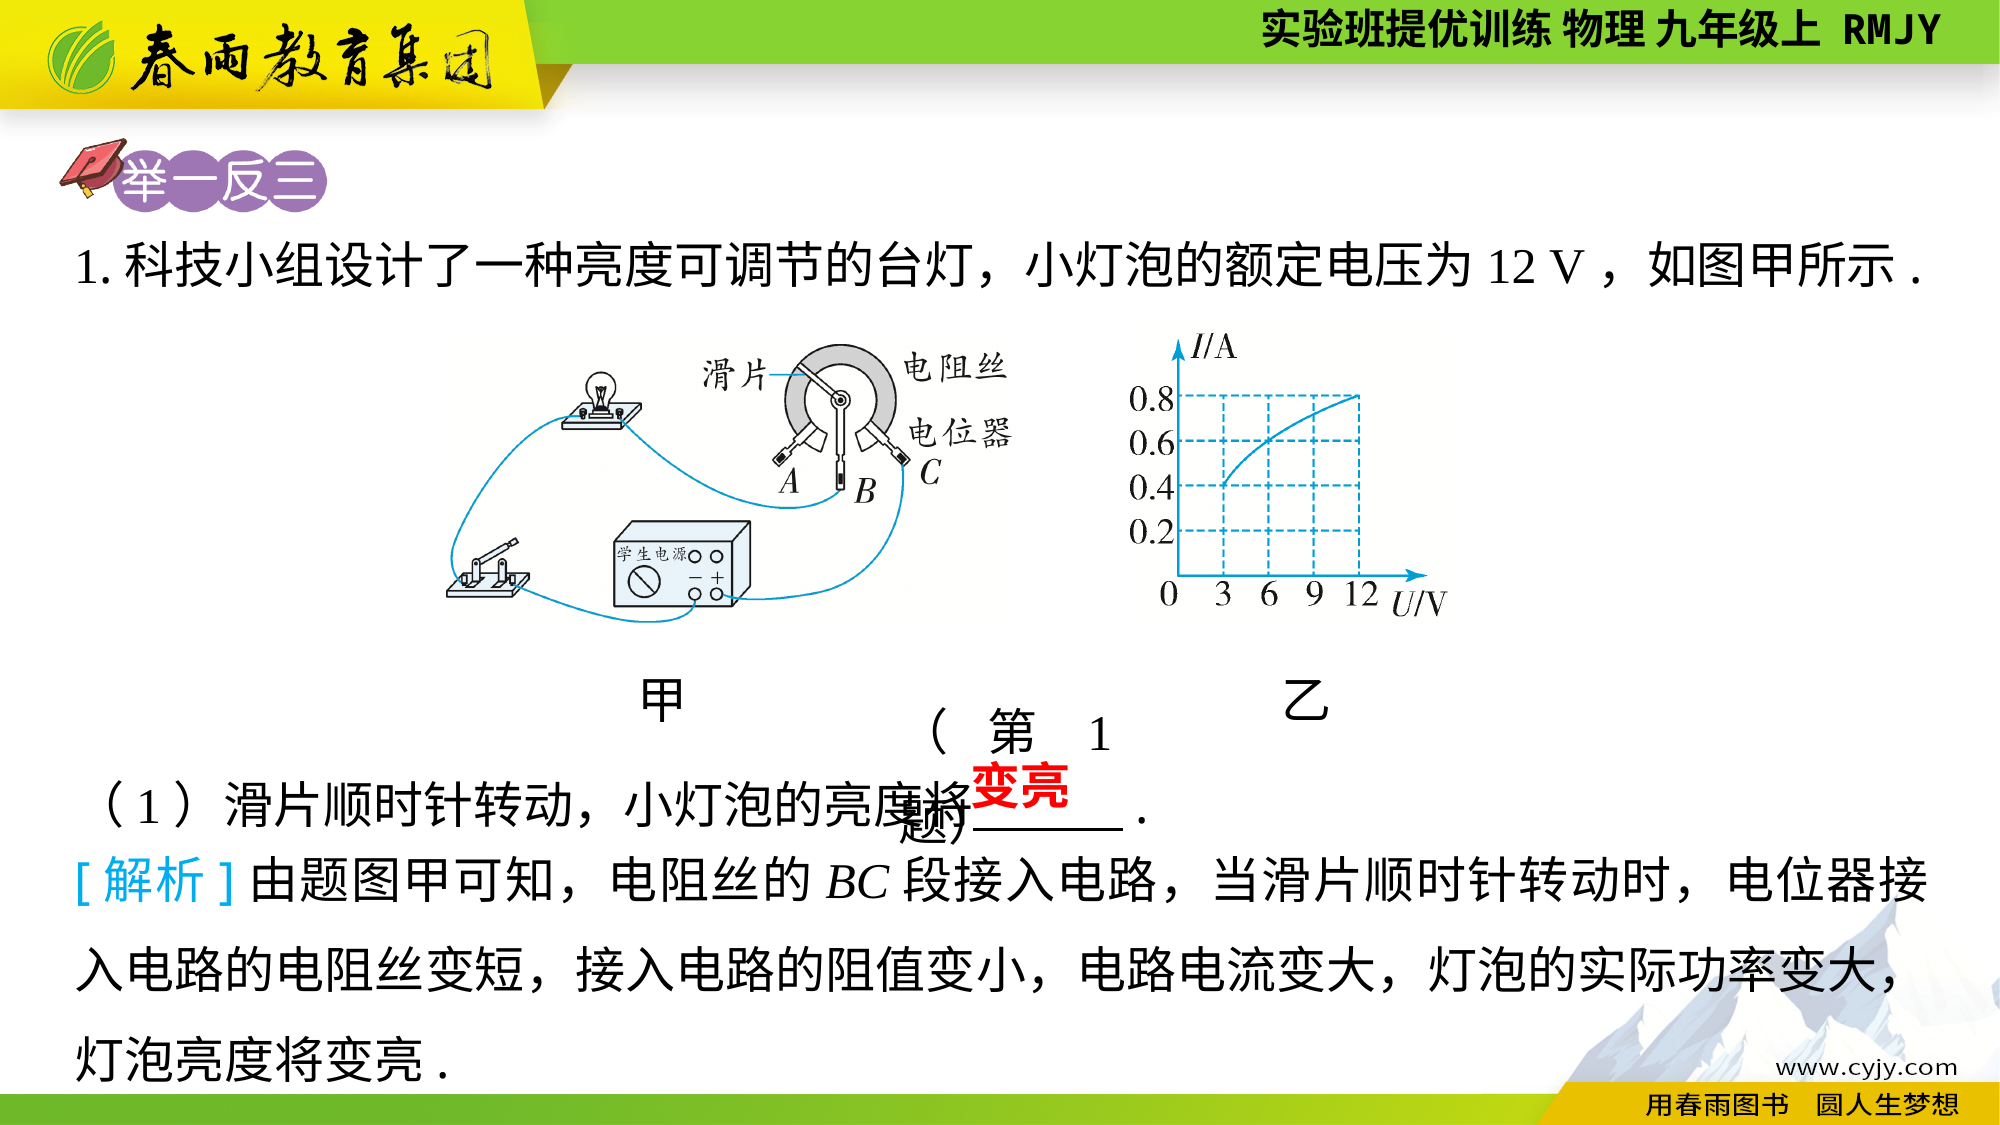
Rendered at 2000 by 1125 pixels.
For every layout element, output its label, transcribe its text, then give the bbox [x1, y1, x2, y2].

text_box 变亮 [956, 747, 1086, 810]
text_box 甲 [622, 631, 703, 736]
text_box [解析]由题图甲可知，电阻丝的BC段接入电路，当滑片顺时针转动时，电位器接入电路的电阻丝变短，接入电路的阻值变小，电路电流变大，灯泡的实际功率变大，灯泡亮度将变亮. [59, 810, 1944, 1096]
text_box 乙 [1266, 638, 1346, 736]
picture [0, 0, 2000, 1125]
text_box （第1题） [884, 663, 1139, 769]
list 1.科技小组设计了一种亮度可调节的台灯，小灯泡的额定电压为12 V，如图甲所示. （1）滑片顺时针转动，小灯泡的亮度将 . [59, 196, 1944, 810]
